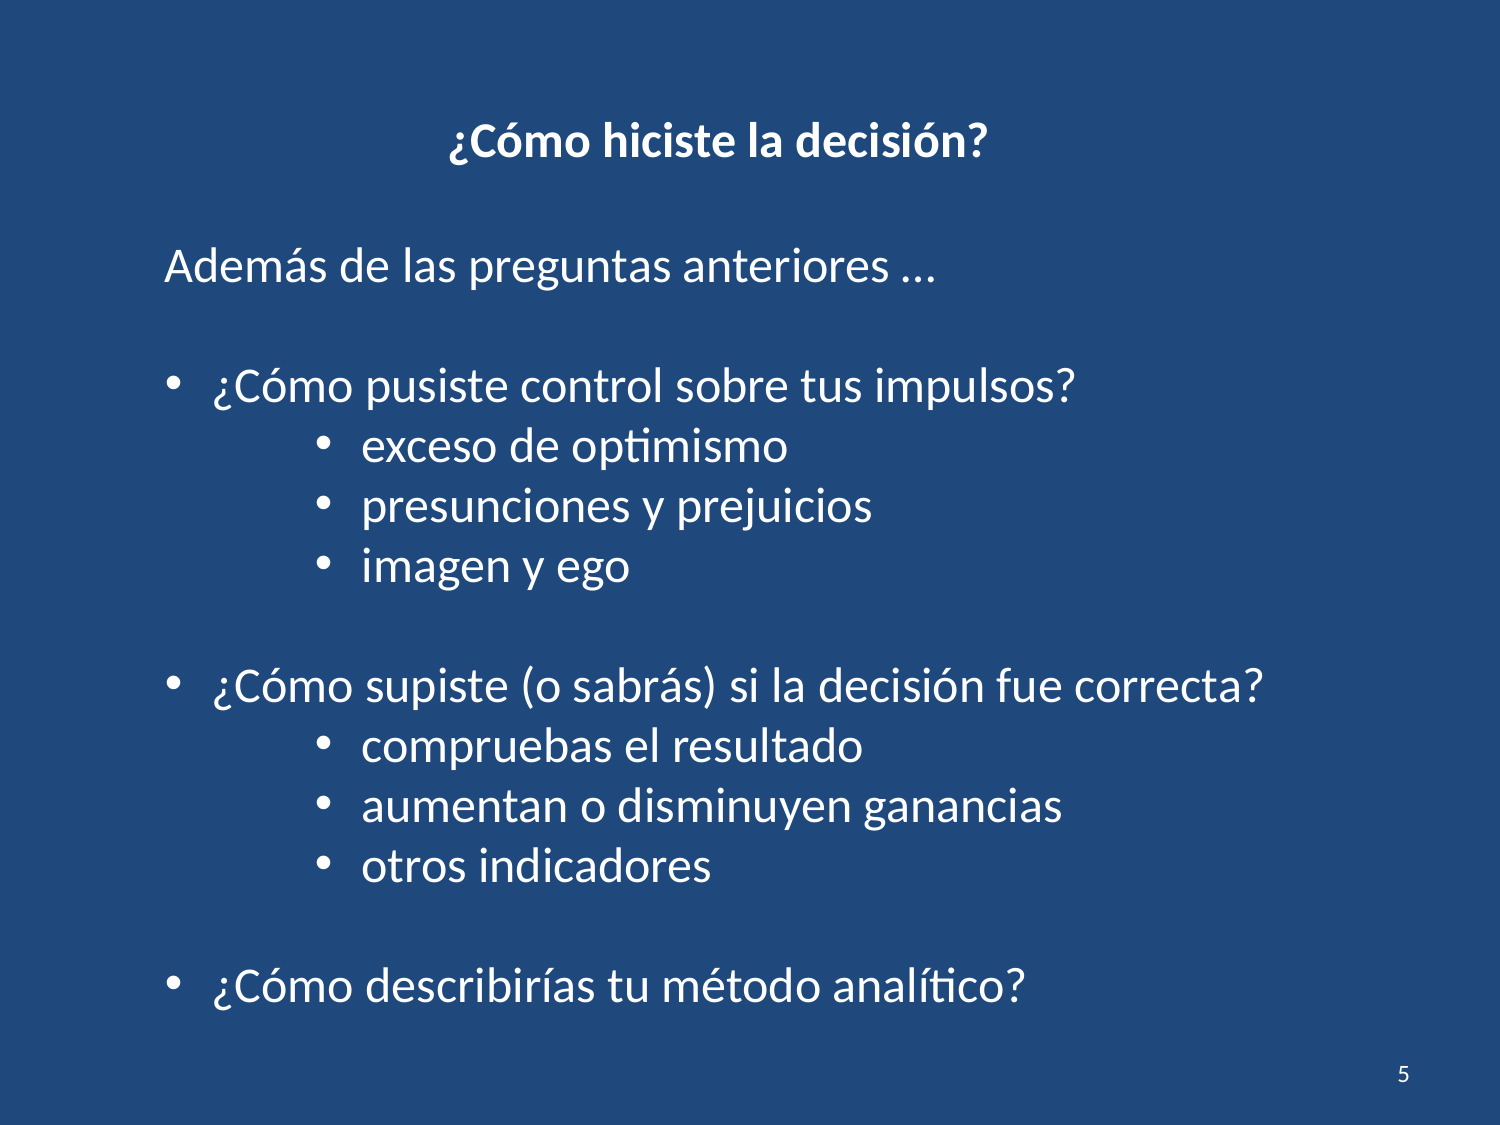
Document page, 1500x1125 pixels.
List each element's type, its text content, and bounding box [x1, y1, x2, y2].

text_box Además de las preguntas anteriores … ¿Cómo pusiste control sobre tus impulsos? exceso de optimismo presunciones y prejuicios imagen y ego ¿Cómo supiste (o sabrás) si la decisión fue correcta? compruebas el resultado aumentan o disminuyen ganancias otros indicadores ¿Cómo describirías tu método analítico? [149, 224, 1363, 1020]
slide_number 5 [1074, 1042, 1425, 1103]
text_box ¿Cómo hiciste la decisión? [137, 99, 1300, 235]
